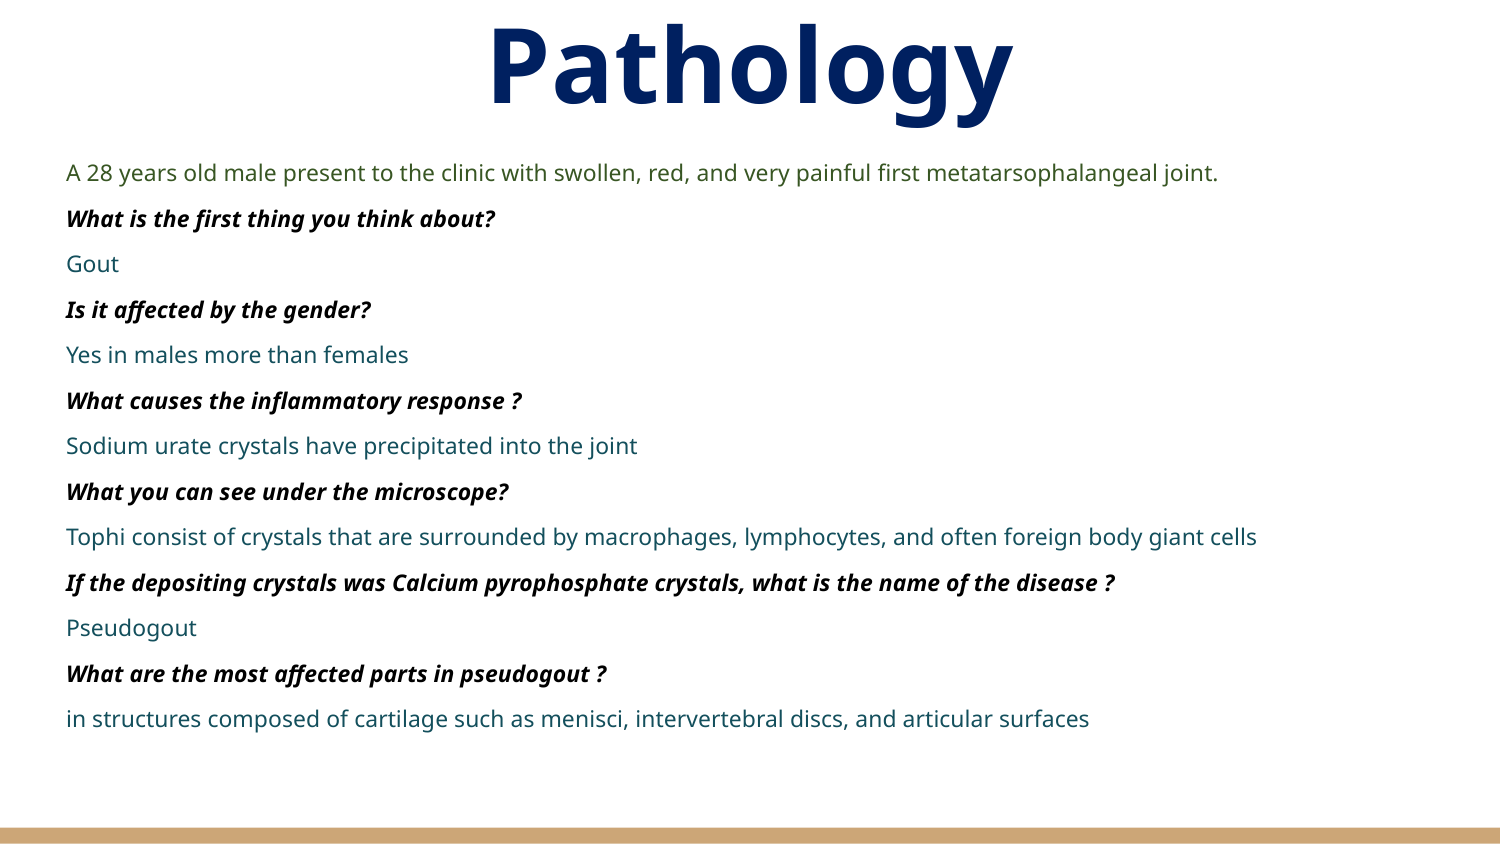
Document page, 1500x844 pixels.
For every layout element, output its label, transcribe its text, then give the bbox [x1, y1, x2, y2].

list A 28 years old male present to the clinic with swollen, red, and very painful first metatarsophalangeal joint. What is the first thing you think about? Gout Is it affected by the gender? Yes in males more than females What causes the inflammatory response ? Sodium urate crystals have precipitated into the joint What you can see under the microscope? Tophi consist of crystals that are surrounded by macrophages, lymphocytes, and often foreign body giant cells If the depositing crystals was Calcium pyrophosphate crystals, what is the name of the disease ? Pseudogout What are the most affected parts in pseudogout ? in structures composed of cartilage such as menisci, intervertebral discs, and articular surfaces [51, 146, 1449, 697]
title Pathology [51, 107, 1449, 146]
